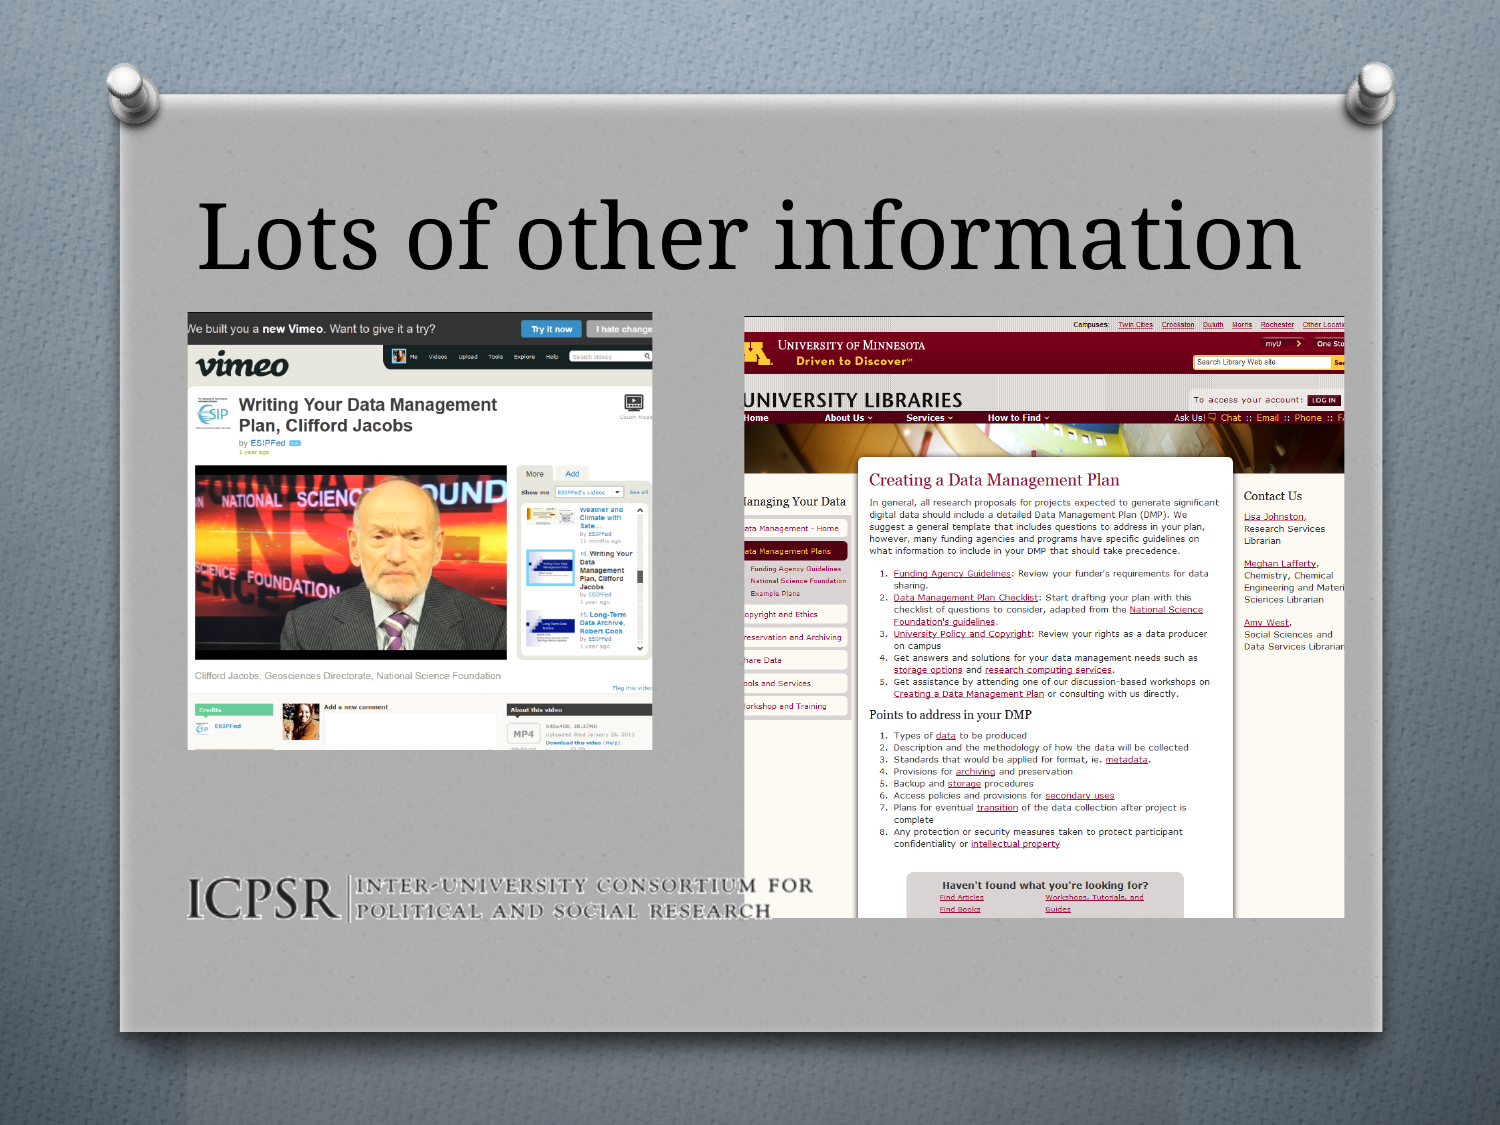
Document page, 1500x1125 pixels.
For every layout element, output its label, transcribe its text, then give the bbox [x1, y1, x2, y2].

picture [75, 29, 198, 153]
picture [187, 312, 653, 751]
picture [187, 315, 1345, 923]
title Lots of other information [179, 134, 1323, 332]
picture [1317, 35, 1439, 156]
